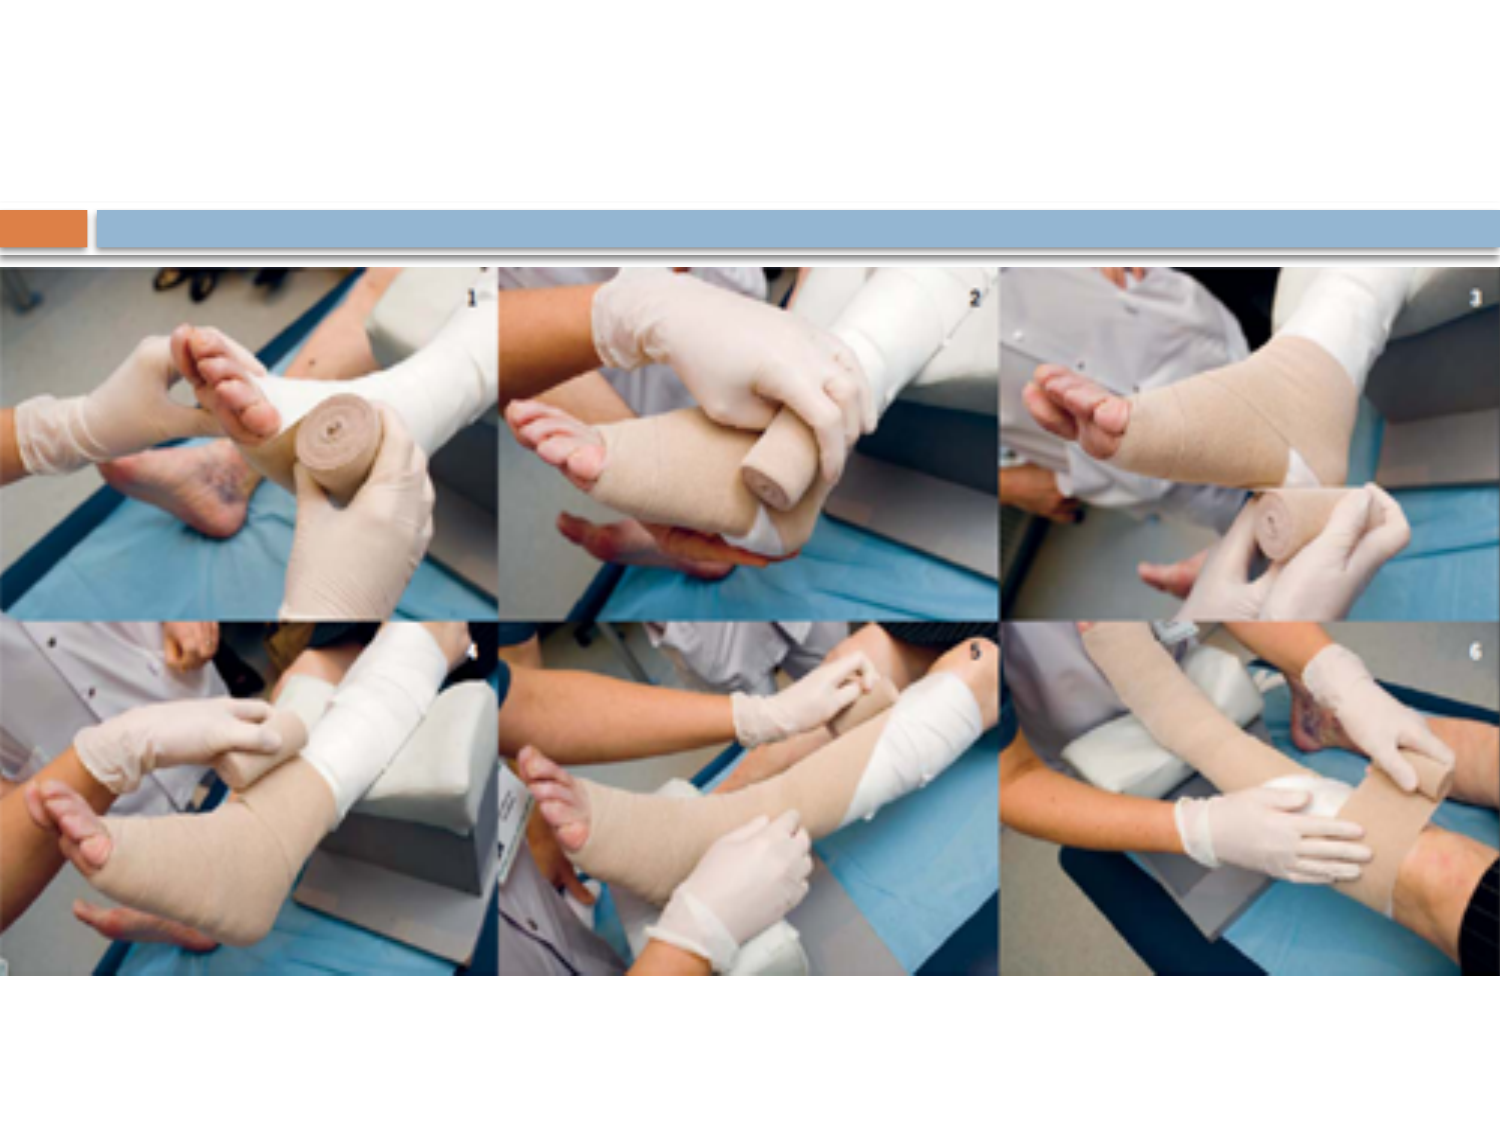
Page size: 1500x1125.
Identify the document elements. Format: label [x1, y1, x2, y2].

list [0, 266, 1500, 977]
